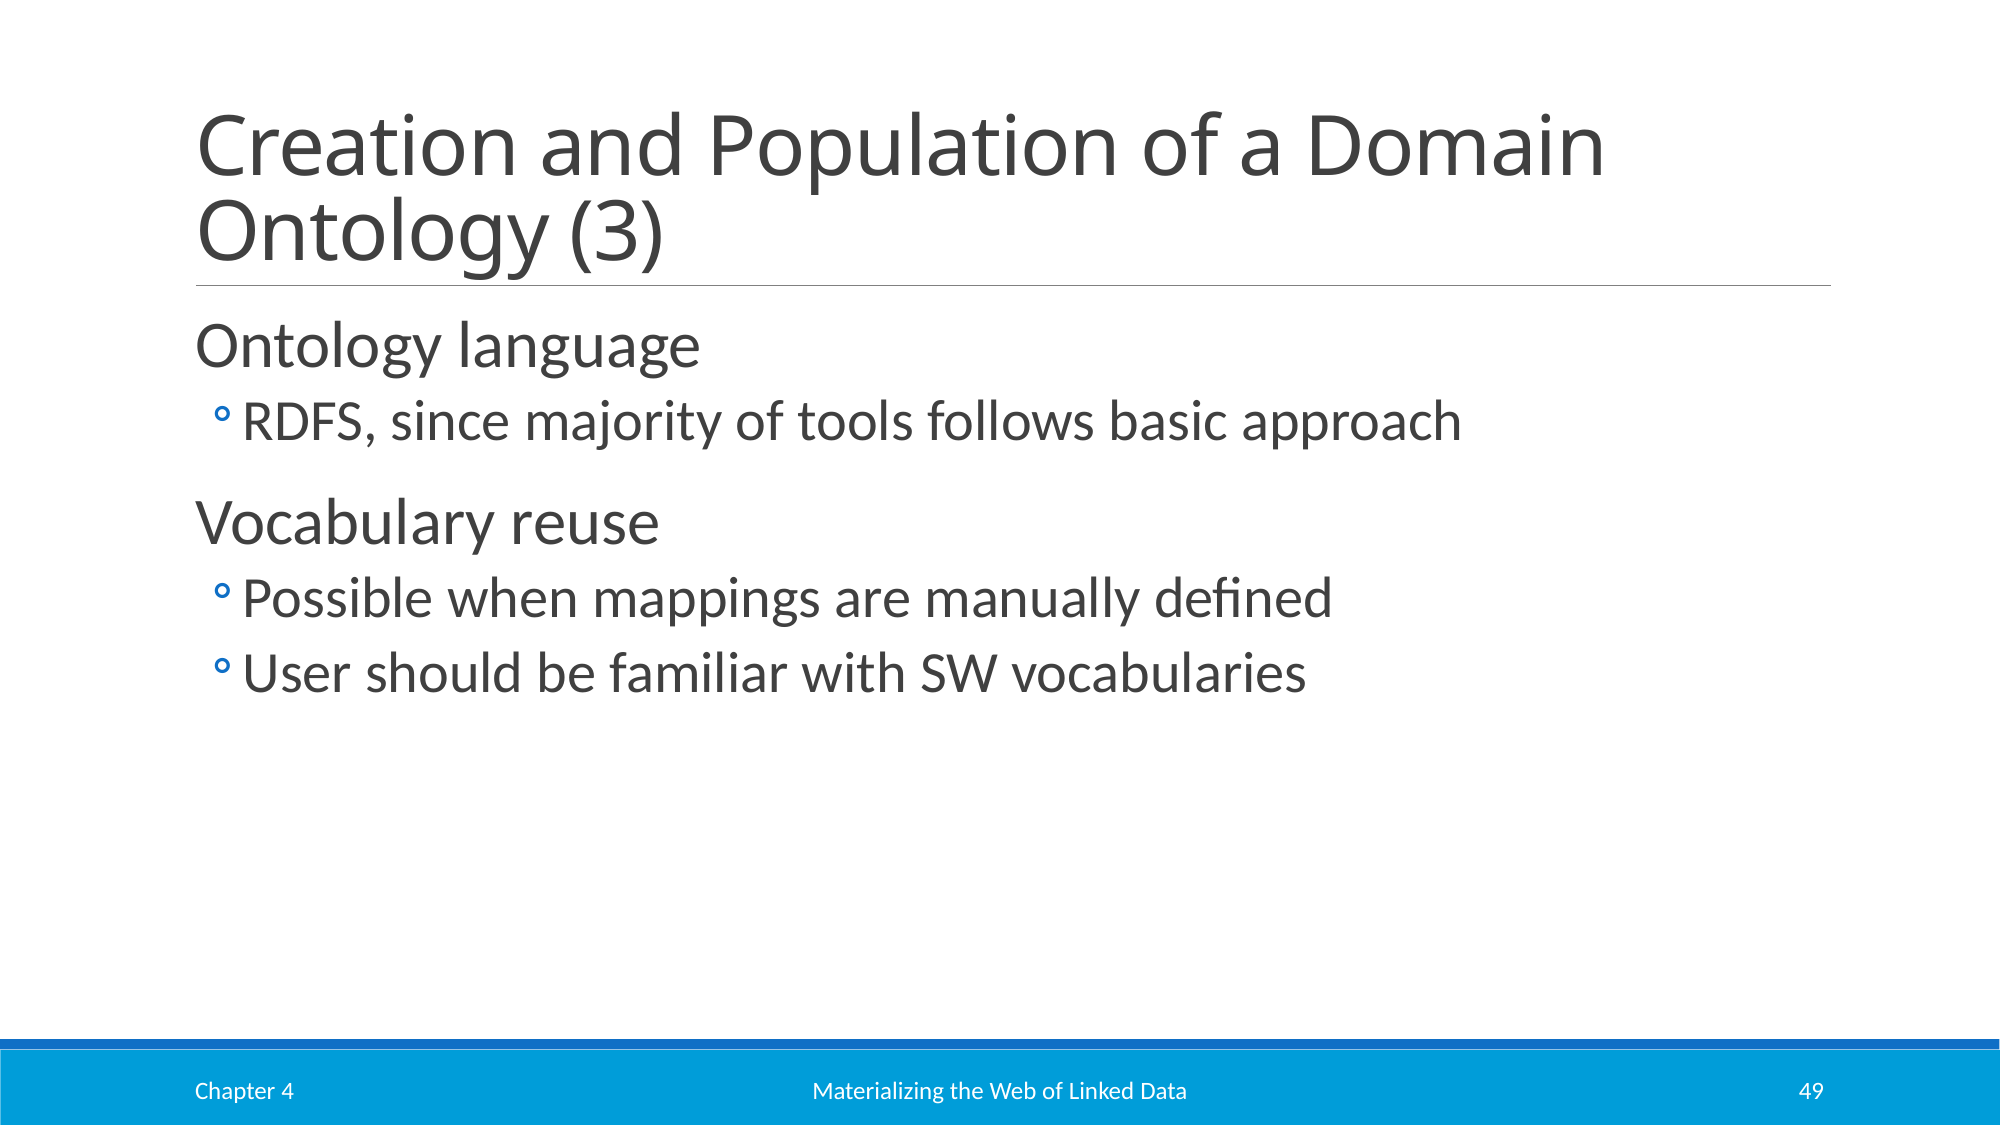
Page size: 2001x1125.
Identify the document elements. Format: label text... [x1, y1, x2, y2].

slide_number Chapter 4 [180, 1059, 586, 1120]
list Ontology language RDFS, since majority of tools follows basic approach Vocabulary reuse Possible when mappings are manually defined User should be familiar with SW vocabularies [180, 302, 1830, 963]
title Creation and Population of a Domain Ontology (3) [180, 47, 1830, 285]
footer Materializing the Web of Linked Data [604, 1059, 1396, 1120]
slide_number 49 [1624, 1059, 1840, 1120]
